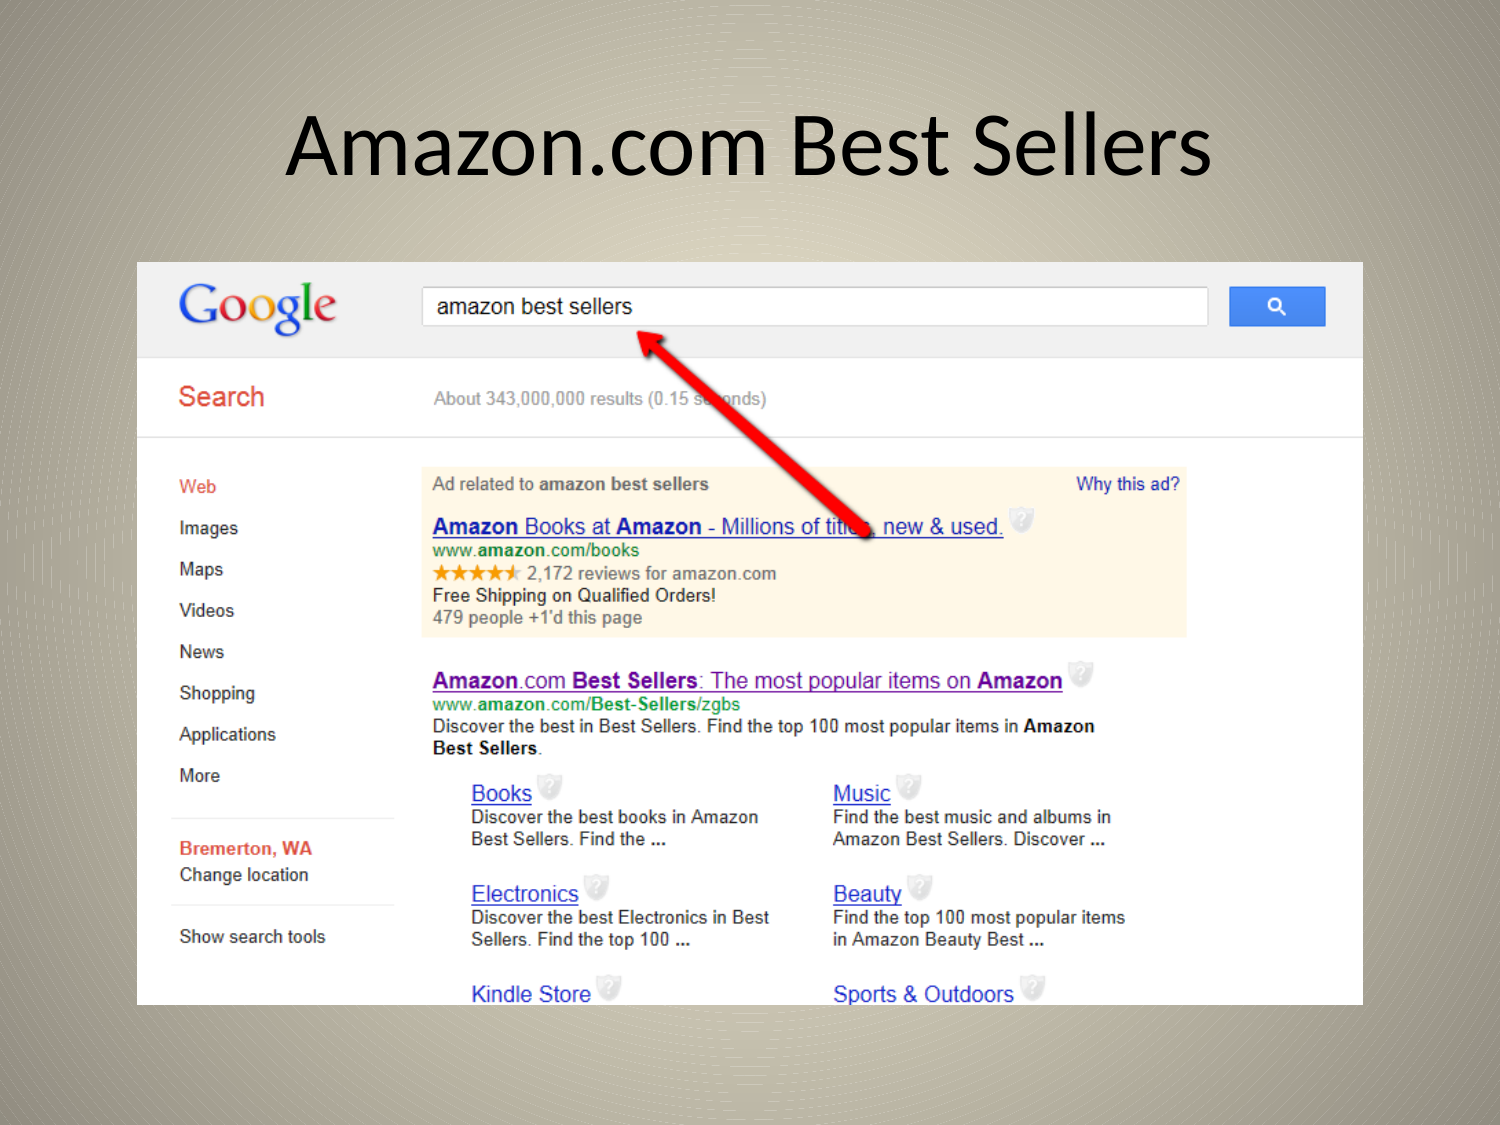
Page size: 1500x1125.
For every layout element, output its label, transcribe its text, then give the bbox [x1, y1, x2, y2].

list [137, 262, 1363, 1006]
title Amazon.com Best Sellers [75, 45, 1425, 233]
